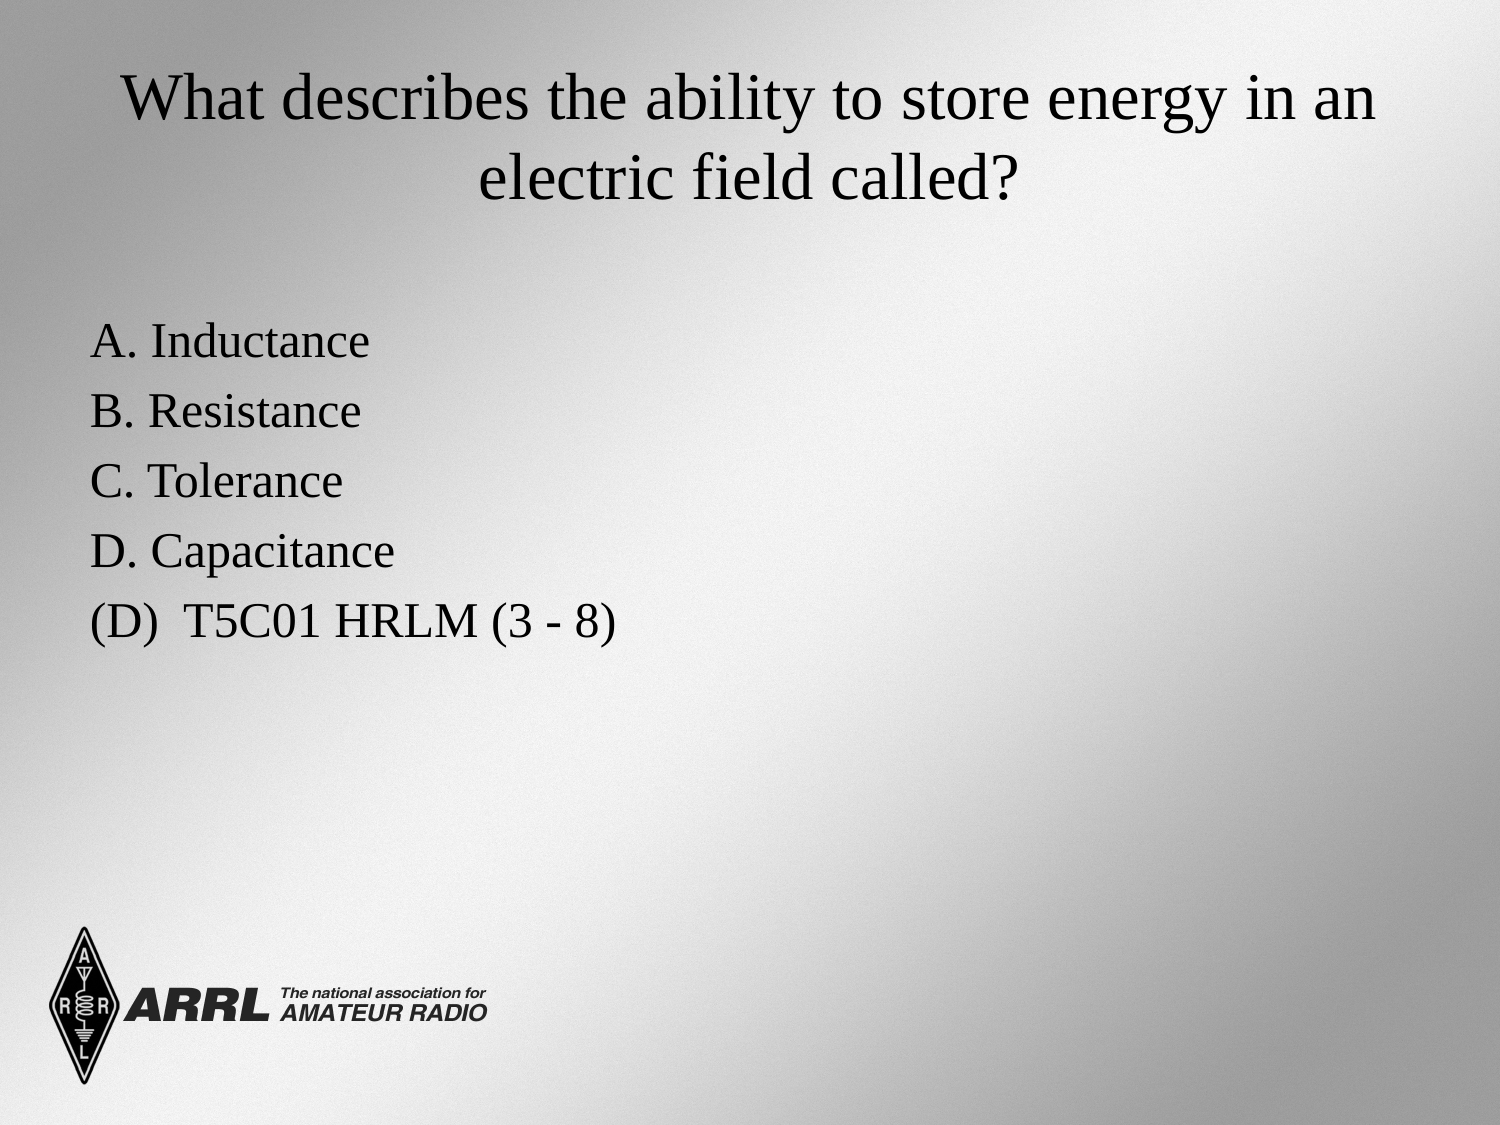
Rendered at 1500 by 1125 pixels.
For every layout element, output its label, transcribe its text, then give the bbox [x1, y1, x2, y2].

list A. Inductance B. Resistance C. Tolerance D. Capacitance (D) T5C01 HRLM (3 - 8) [75, 299, 1425, 1005]
title What describes the ability to store energy in an electric field called? [75, 45, 1425, 233]
picture [0, 0, 1500, 1125]
